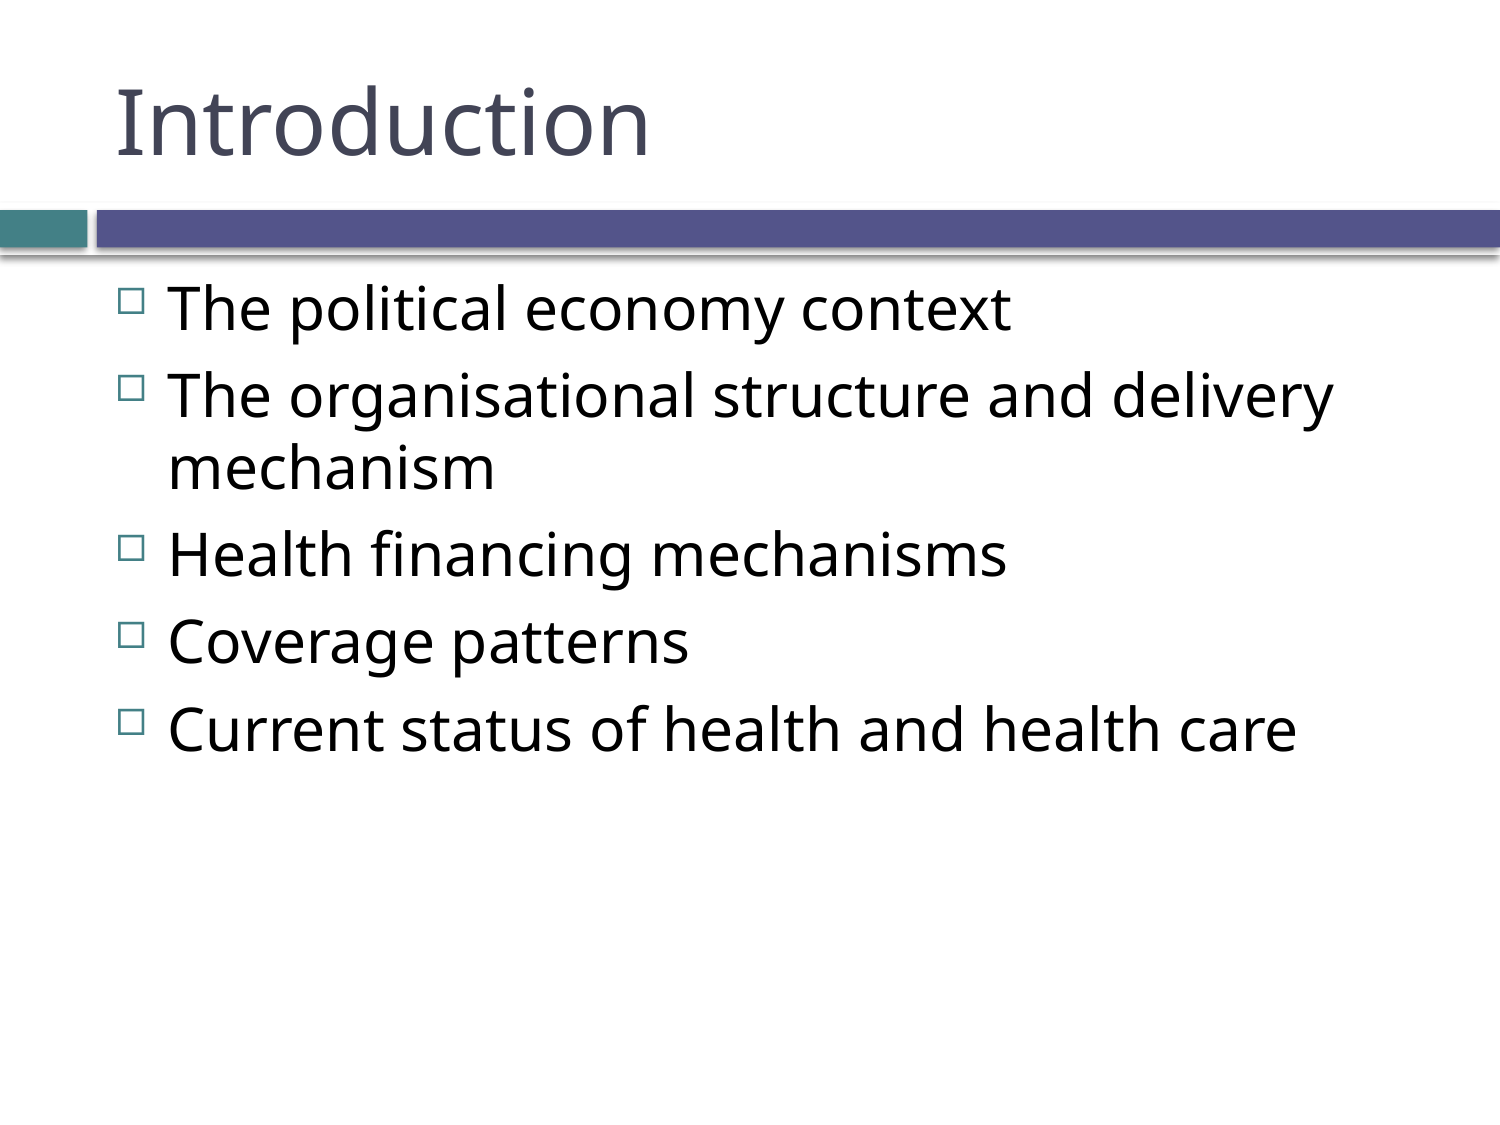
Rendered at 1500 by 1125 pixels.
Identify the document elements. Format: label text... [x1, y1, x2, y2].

list The political economy context The organisational structure and delivery mechanism Health financing mechanisms Coverage patterns Current status of health and health care [100, 262, 1438, 1000]
title Introduction [100, 37, 1438, 200]
